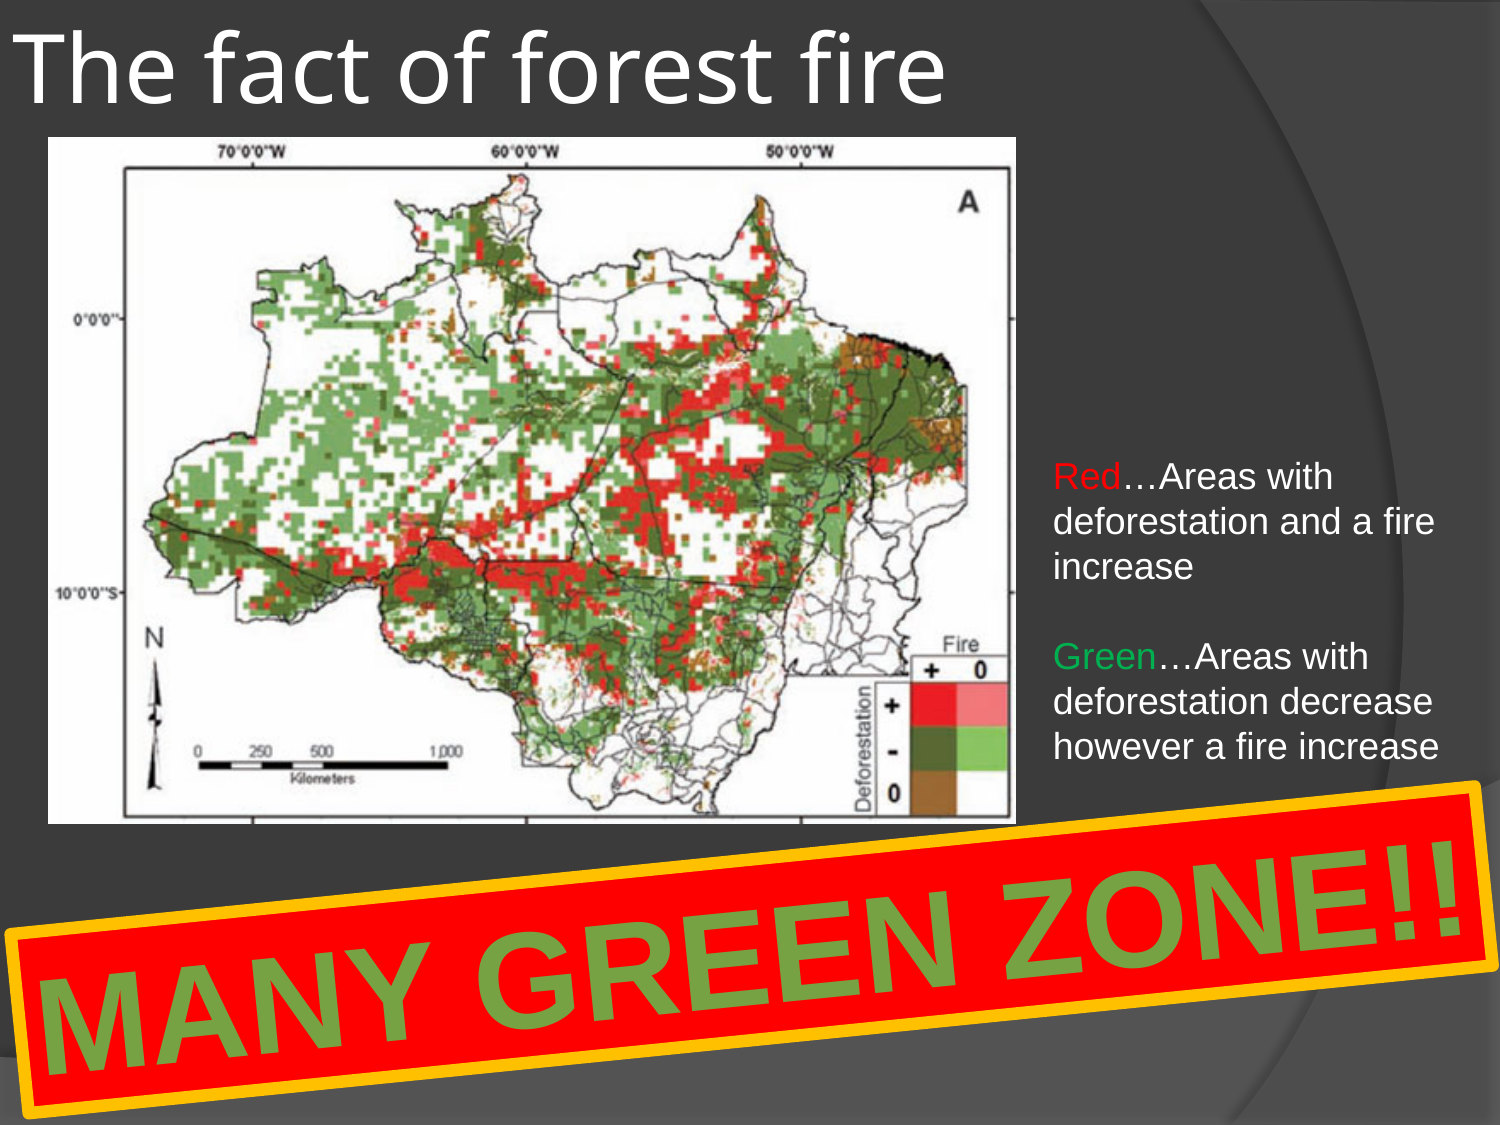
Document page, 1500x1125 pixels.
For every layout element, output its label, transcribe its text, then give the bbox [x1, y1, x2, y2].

picture [47, 136, 1016, 824]
text_box Red…Areas with deforestation and a fire increase Green…Areas with deforestation decrease however a fire increase [1038, 444, 1494, 820]
text_box Many green zone!! [10, 786, 1493, 1114]
title The fact of forest fire [4, 0, 1230, 160]
